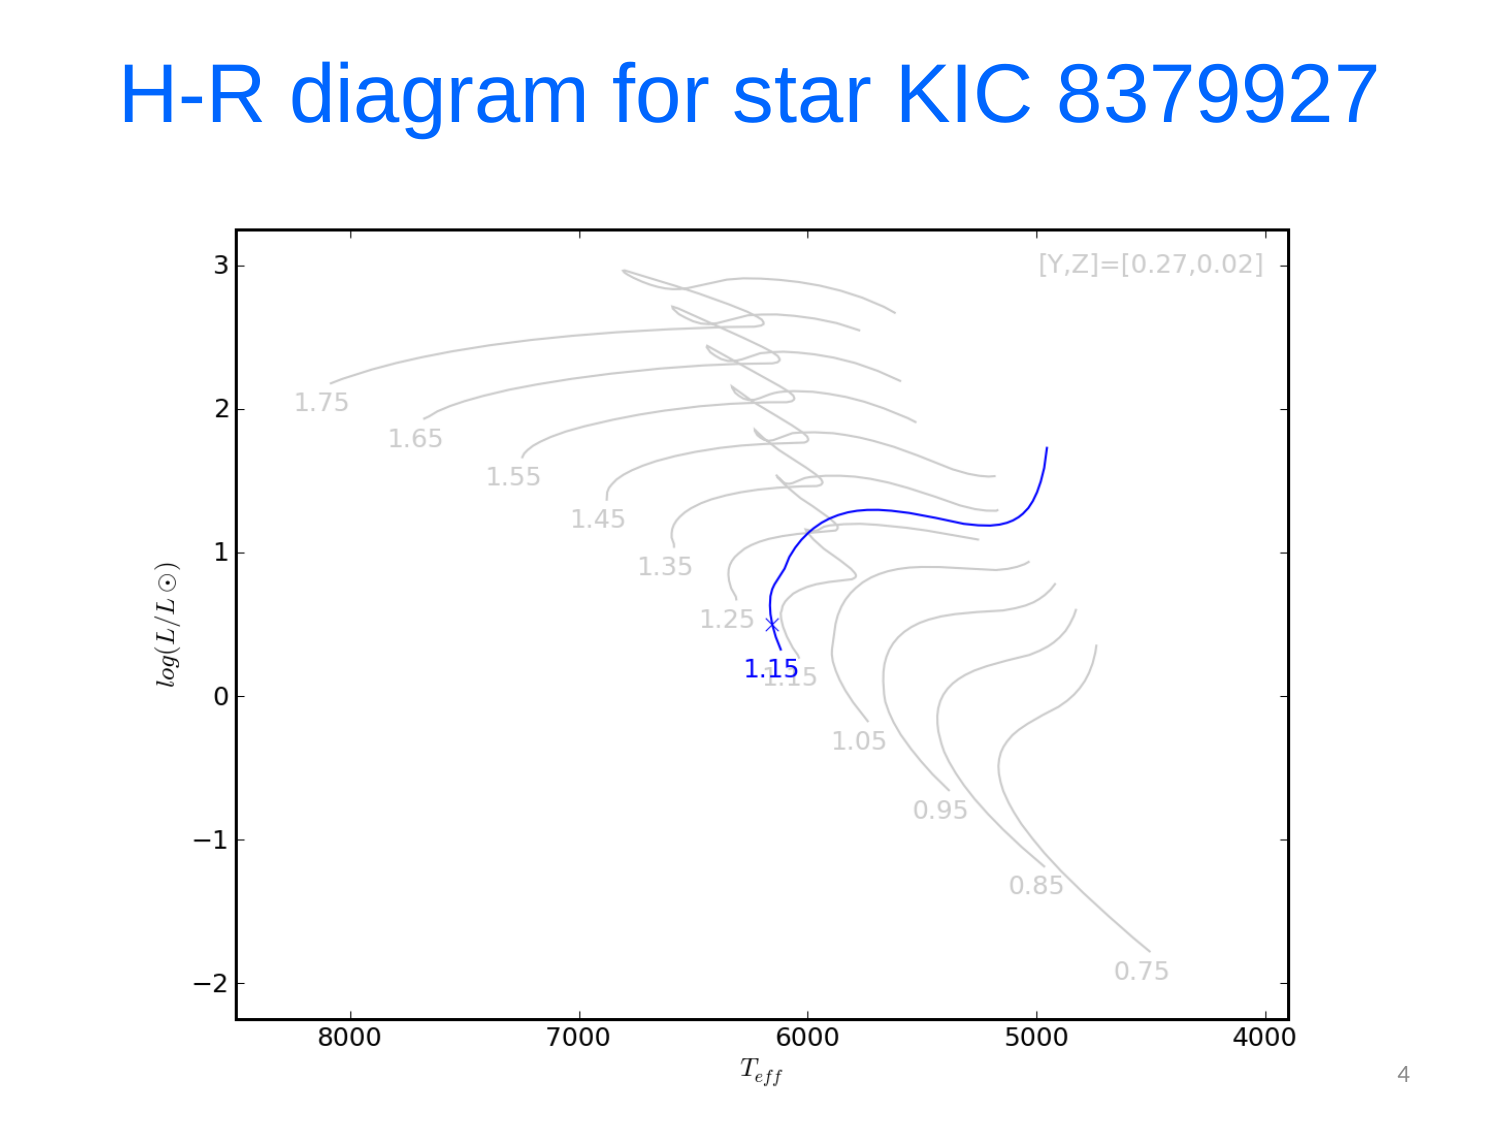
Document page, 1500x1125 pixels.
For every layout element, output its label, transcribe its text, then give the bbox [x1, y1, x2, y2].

slide_number 4 [1354, 1042, 1425, 1103]
picture [112, 182, 1351, 1112]
text_box H-R diagram for star KIC 8379927 [0, 26, 1500, 152]
